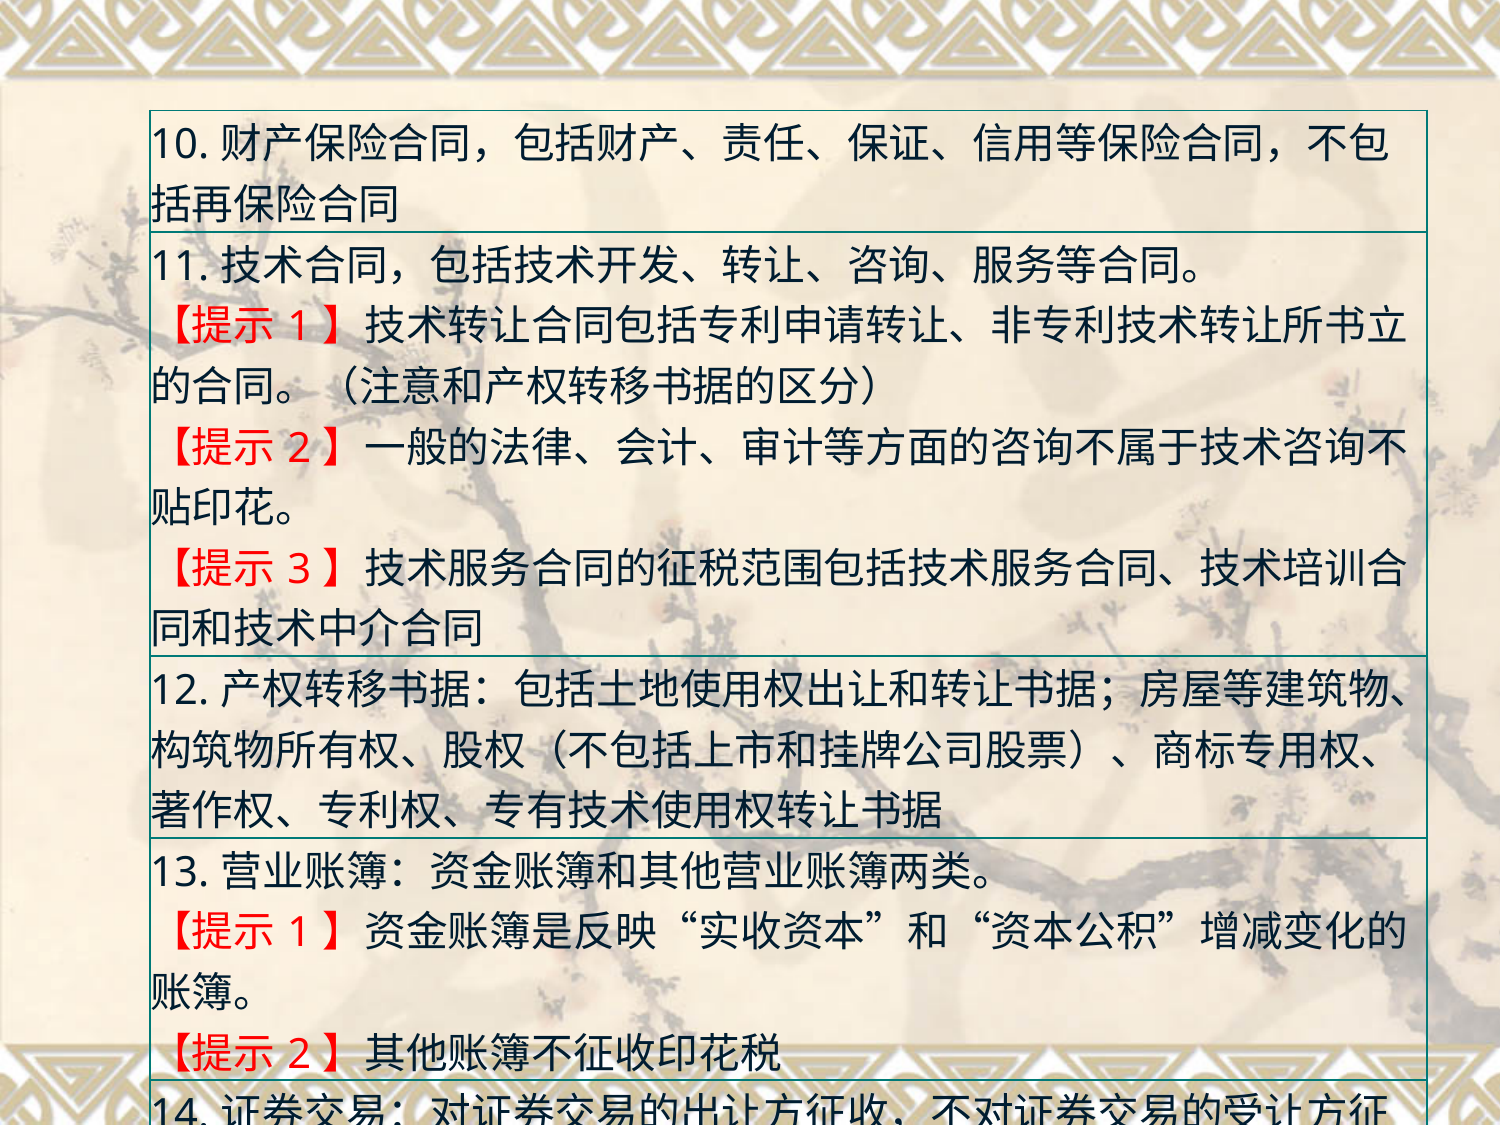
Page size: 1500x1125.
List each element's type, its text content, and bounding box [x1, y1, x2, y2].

table_cell 12.产权转移书据：包括土地使用权出让和转让书据；房屋等建筑物、构筑物所有权、股权（不包括上市和挂牌公司股票）、商标专用权、著作权、专利权、专有技术使用权转让书据 [151, 657, 1426, 837]
picture [0, 0, 1500, 1125]
table_cell 14.证券交易：对证券交易的出让方征收，不对证券交易的受让方征收 [151, 1081, 1426, 1125]
table_header 10.财产保险合同，包括财产、责任、保证、信用等保险合同，不包括再保险合同 [151, 111, 1426, 231]
table_cell 13.营业账簿：资金账簿和其他营业账簿两类。 【提示1】资金账簿是反映“实收资本”和“资本公积”增减变化的账簿。 【提示2】其他账簿不征收印花税 [151, 839, 1426, 1079]
table_cell 11.技术合同，包括技术开发、转让、咨询、服务等合同。 【提示1】技术转让合同包括专利申请转让、非专利技术转让所书立的合同。（注意和产权转移书据的区分） 【提示2】一般的法律、会计、审计等方面的咨询不属于技术咨询不贴印花。 【提示3】技术服务合同的征税范围包括技术服务合同、技术培训合同和技术中介合同 [151, 233, 1426, 655]
